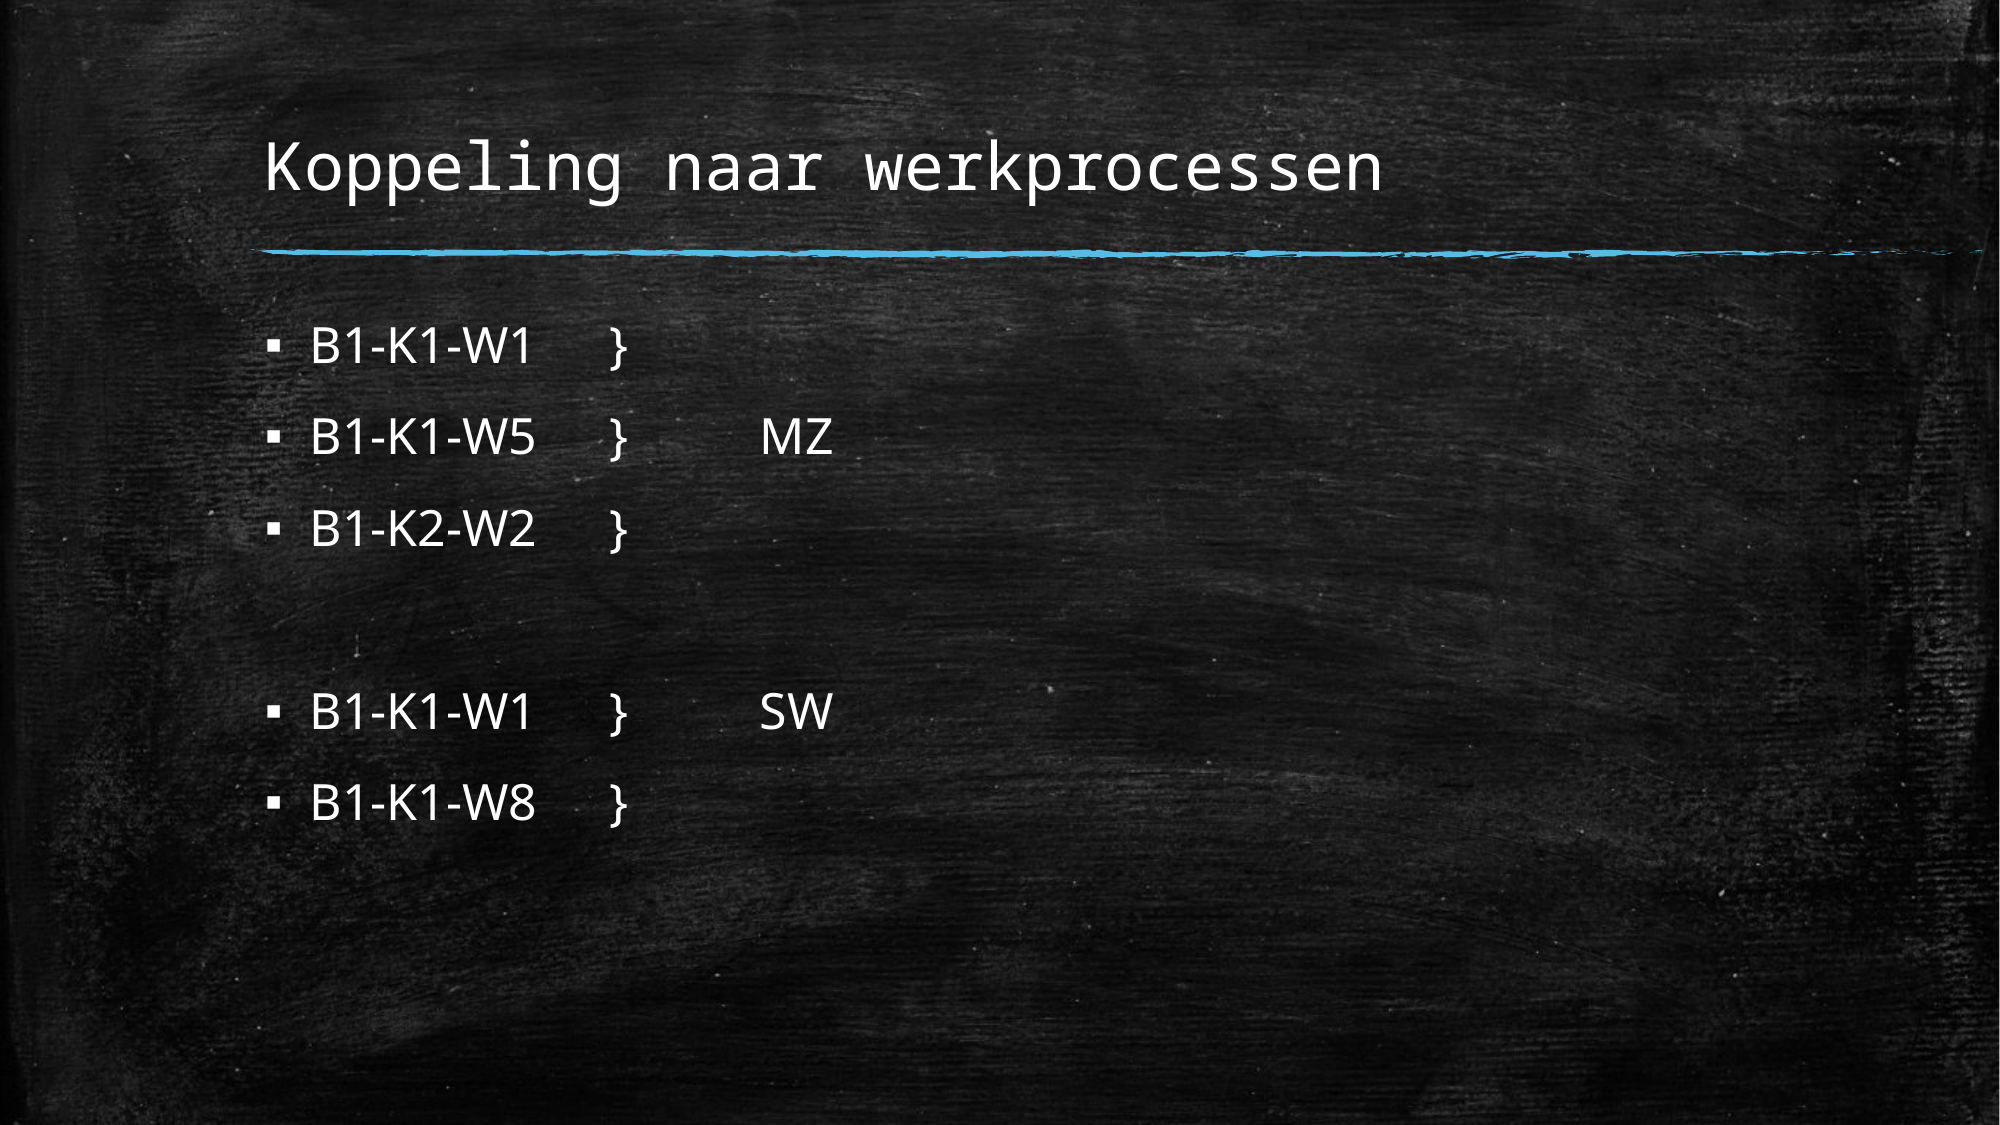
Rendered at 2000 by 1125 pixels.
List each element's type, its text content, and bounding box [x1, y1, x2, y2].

title Koppeling naar werkprocessen [249, 45, 1750, 213]
list B1-K1-W1 } B1-K1-W5 } MZ B1-K2-W2 } B1-K1-W1 } SW B1-K1-W8 } [249, 312, 1750, 1013]
